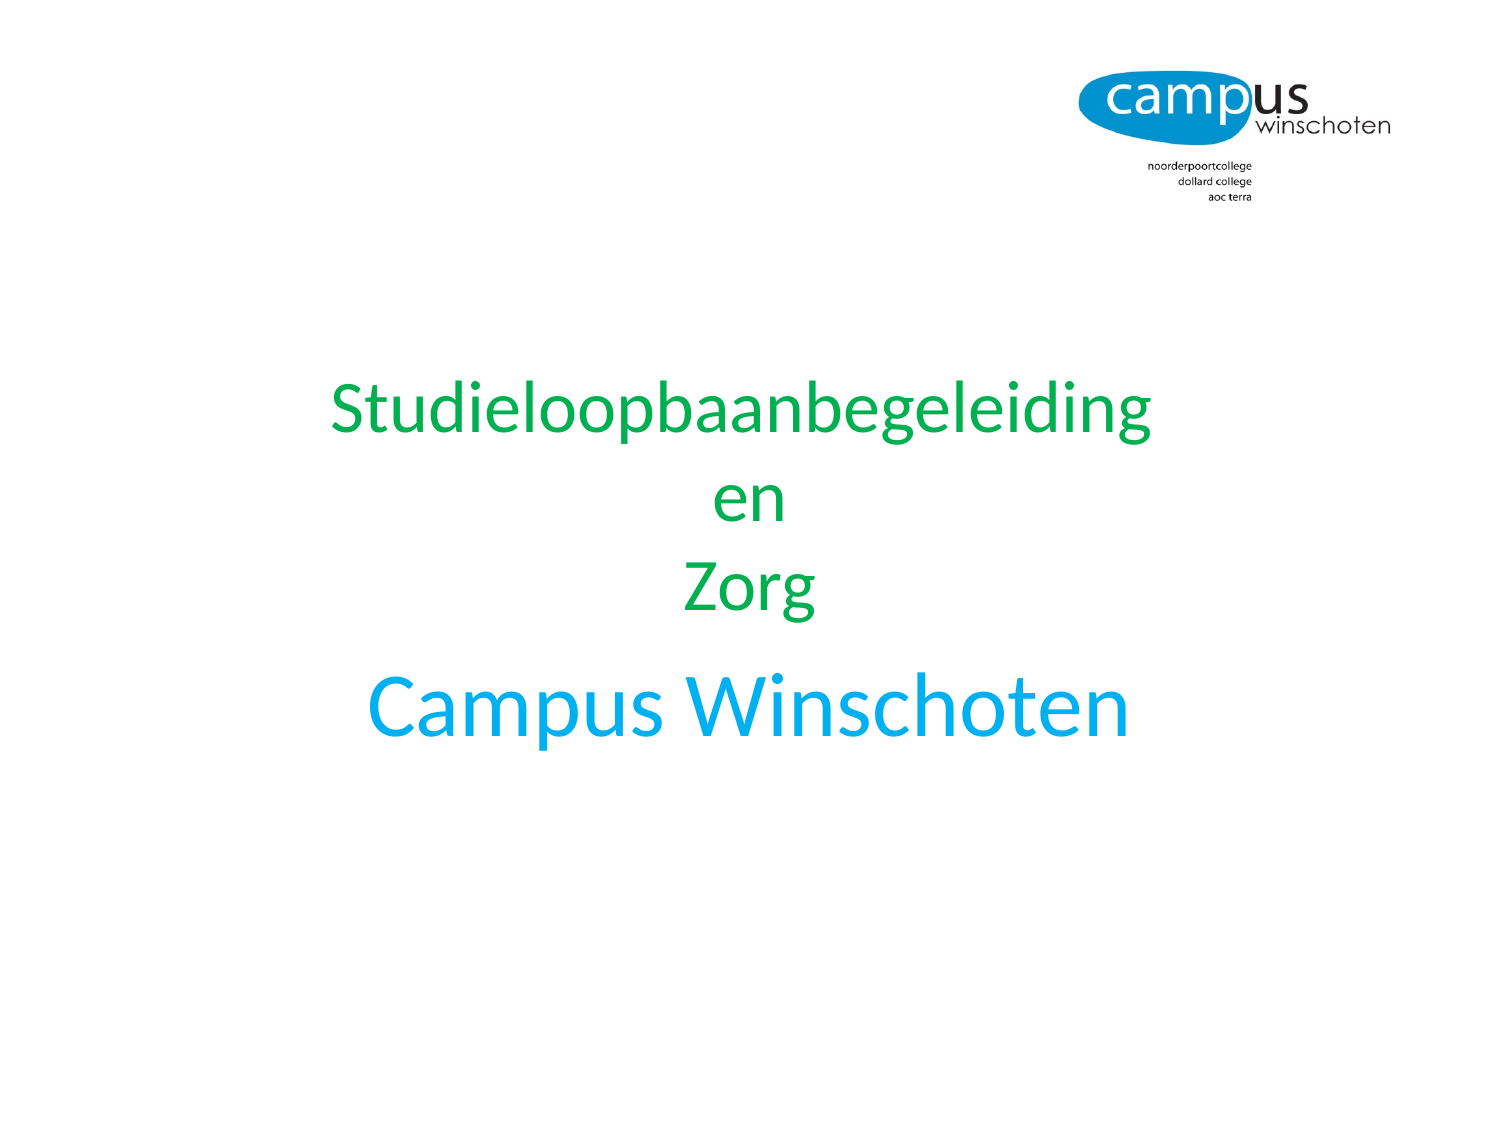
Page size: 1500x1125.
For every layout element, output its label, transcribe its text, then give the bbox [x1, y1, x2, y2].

picture [1040, 30, 1499, 232]
subtitle Campus Winschoten [225, 637, 1275, 925]
title Studieloopbaanbegeleiding en Zorg [112, 349, 1388, 634]
